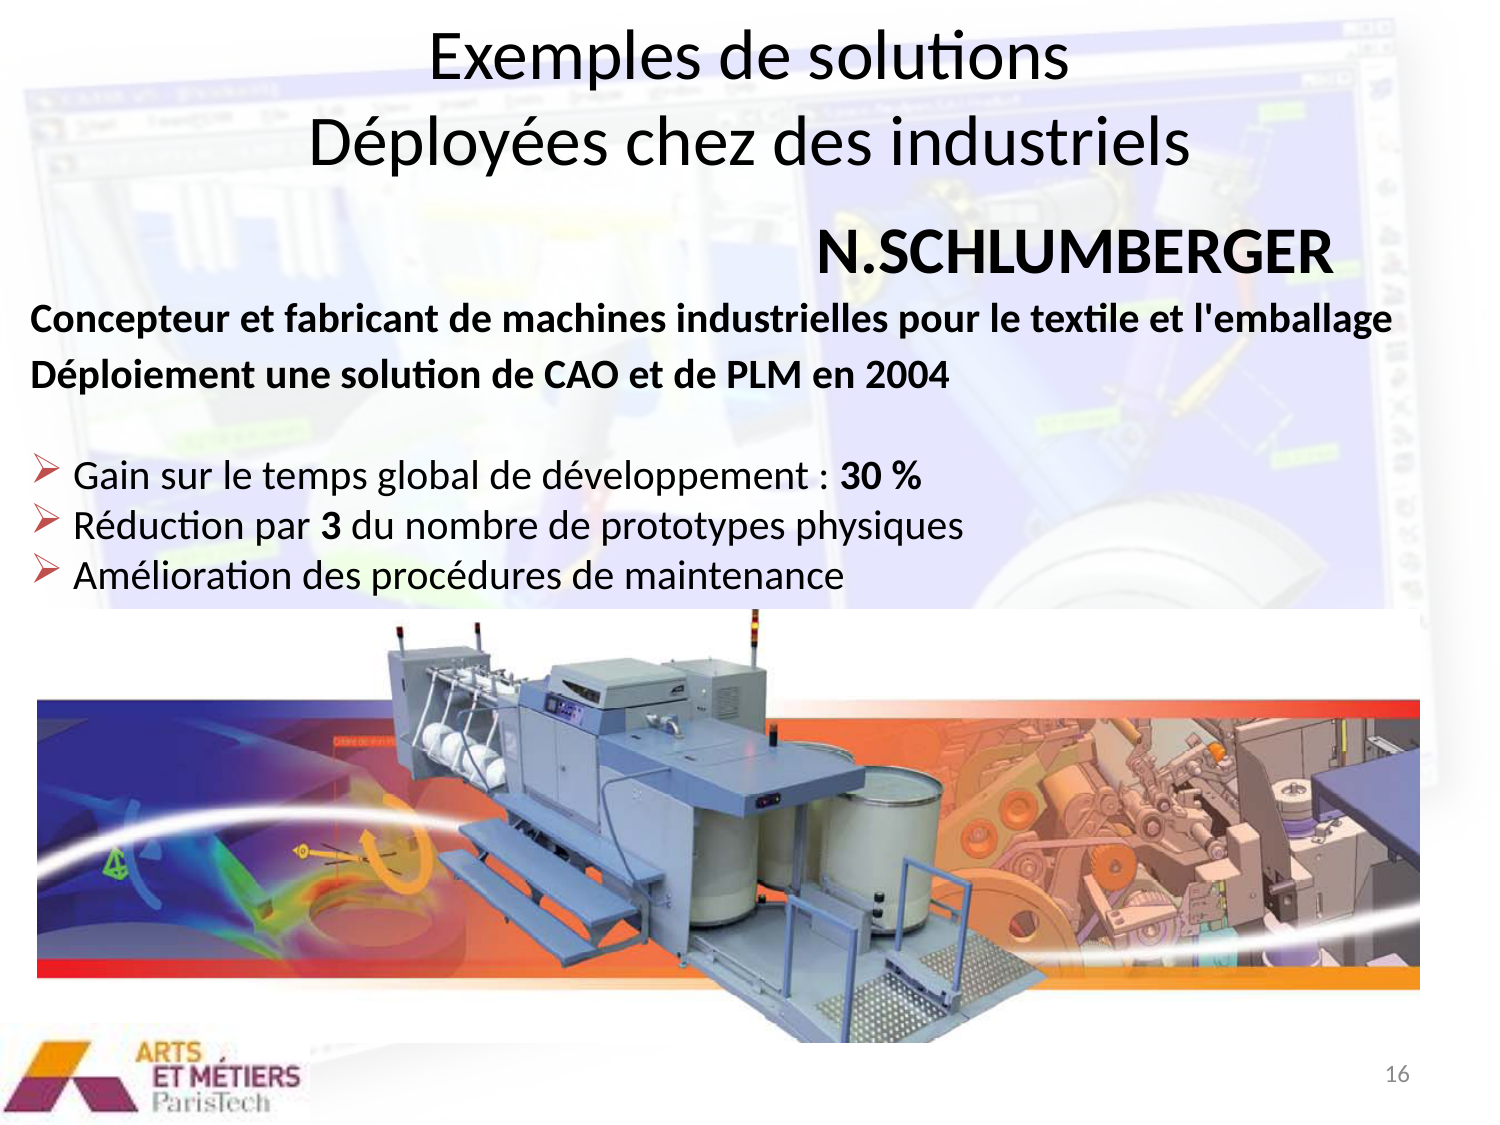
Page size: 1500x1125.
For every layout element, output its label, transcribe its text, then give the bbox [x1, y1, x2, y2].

text_box Concepteur et fabricant de machines industrielles pour le textile et l'emballage Déploiement une solution de CAO et de PLM en 2004 Gain sur le temps global de développement : 30 % Réduction par 3 du nombre de prototypes physiques Amélioration des procédures de maintenance [15, 283, 1454, 651]
title Exemples de solutions Déployées chez des industriels [75, 0, 1425, 188]
picture [0, 609, 1420, 1125]
text_box N.SCHLUMBERGER [802, 199, 1351, 294]
slide_number 16 [1074, 1042, 1425, 1103]
